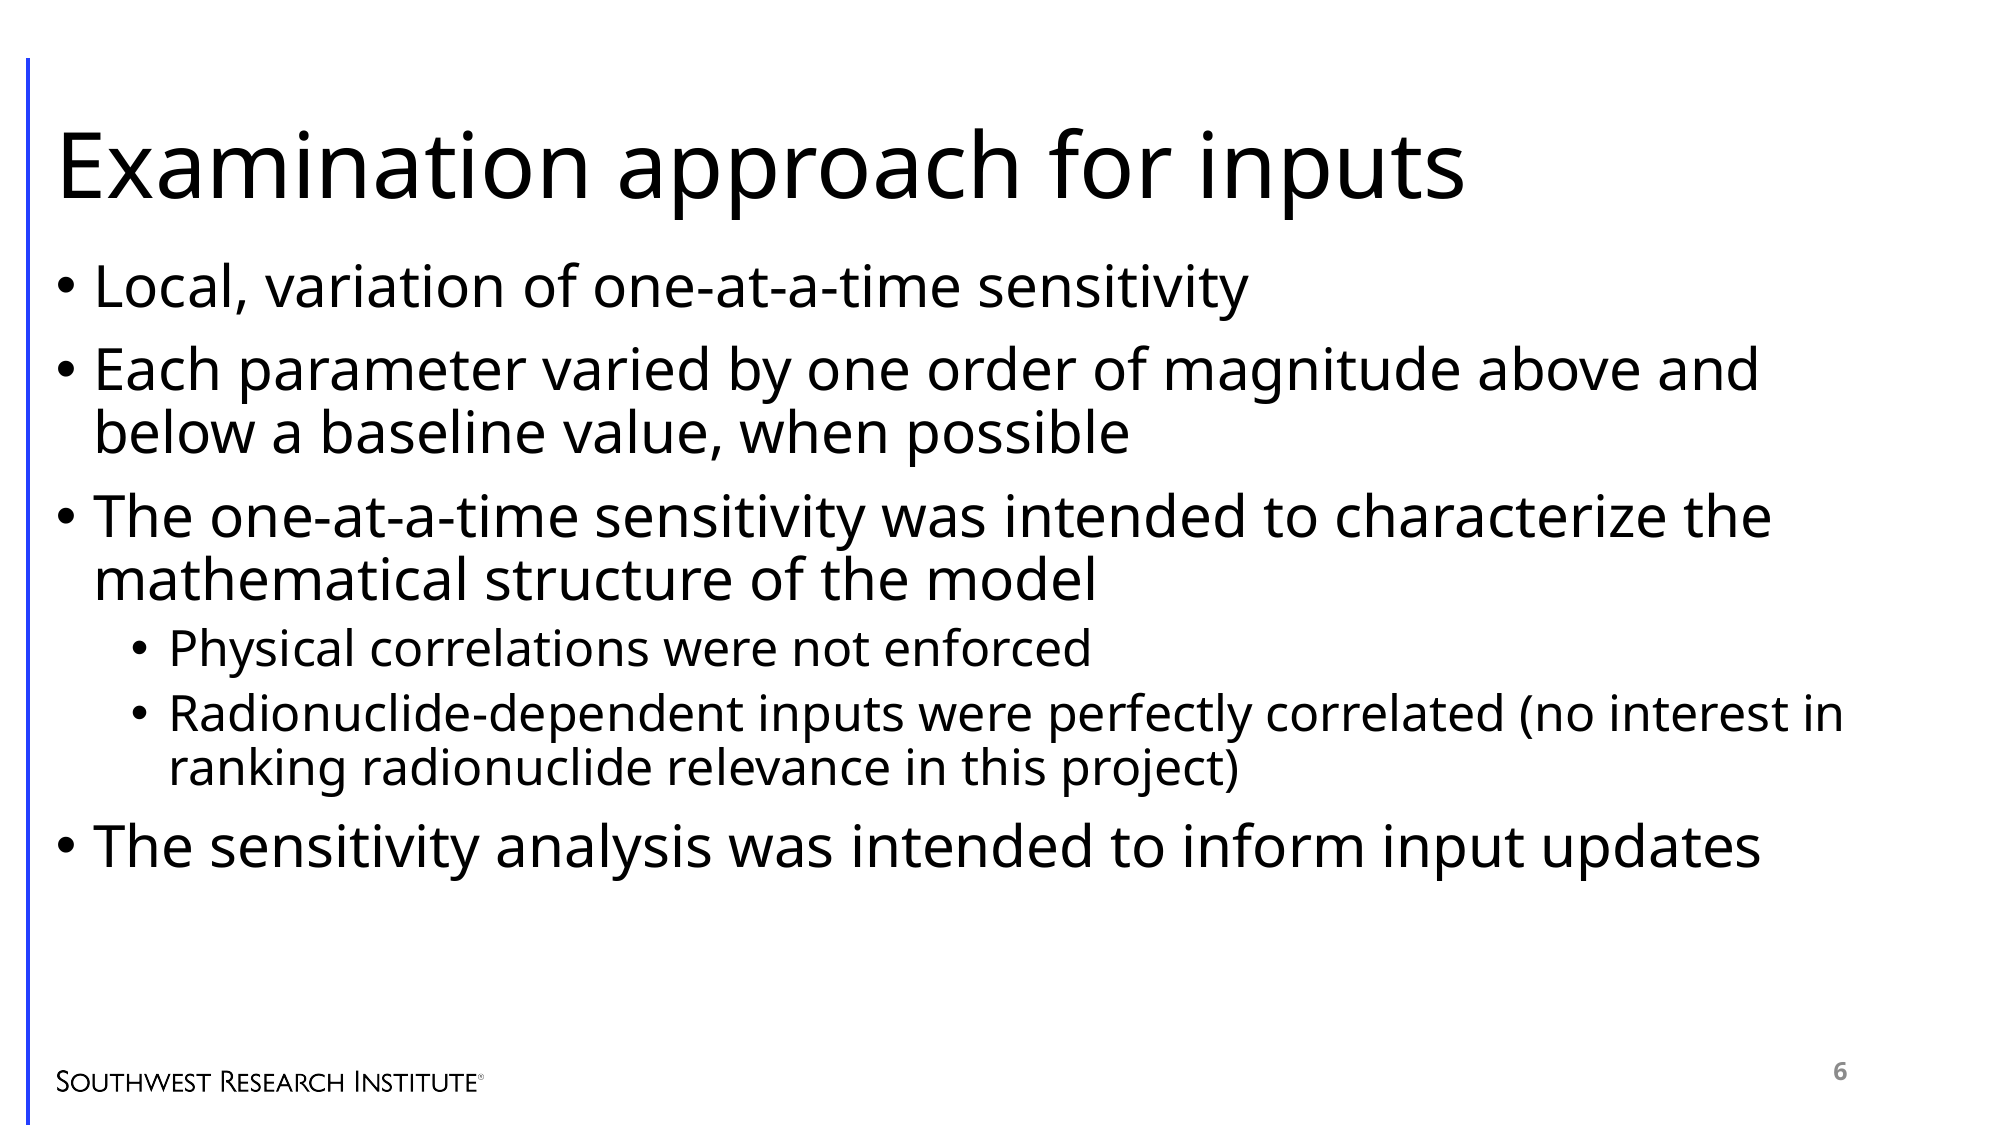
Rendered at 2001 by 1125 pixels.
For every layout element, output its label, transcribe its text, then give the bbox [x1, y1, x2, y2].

picture [57, 1070, 484, 1092]
slide_number 6 [1412, 1042, 1863, 1103]
title Examination approach for inputs [40, 59, 1952, 249]
list Local, variation of one-at-a-time sensitivity Each parameter varied by one order of magnitude above and below a baseline value, when possible The one-at-a-time sensitivity was intended to characterize the mathematical structure of the model Physical correlations were not enforced Radionuclide-dependent inputs were perfectly correlated (no interest in ranking radionuclide relevance in this project) The sensitivity analysis was intended to inform input updates [40, 249, 1952, 1014]
